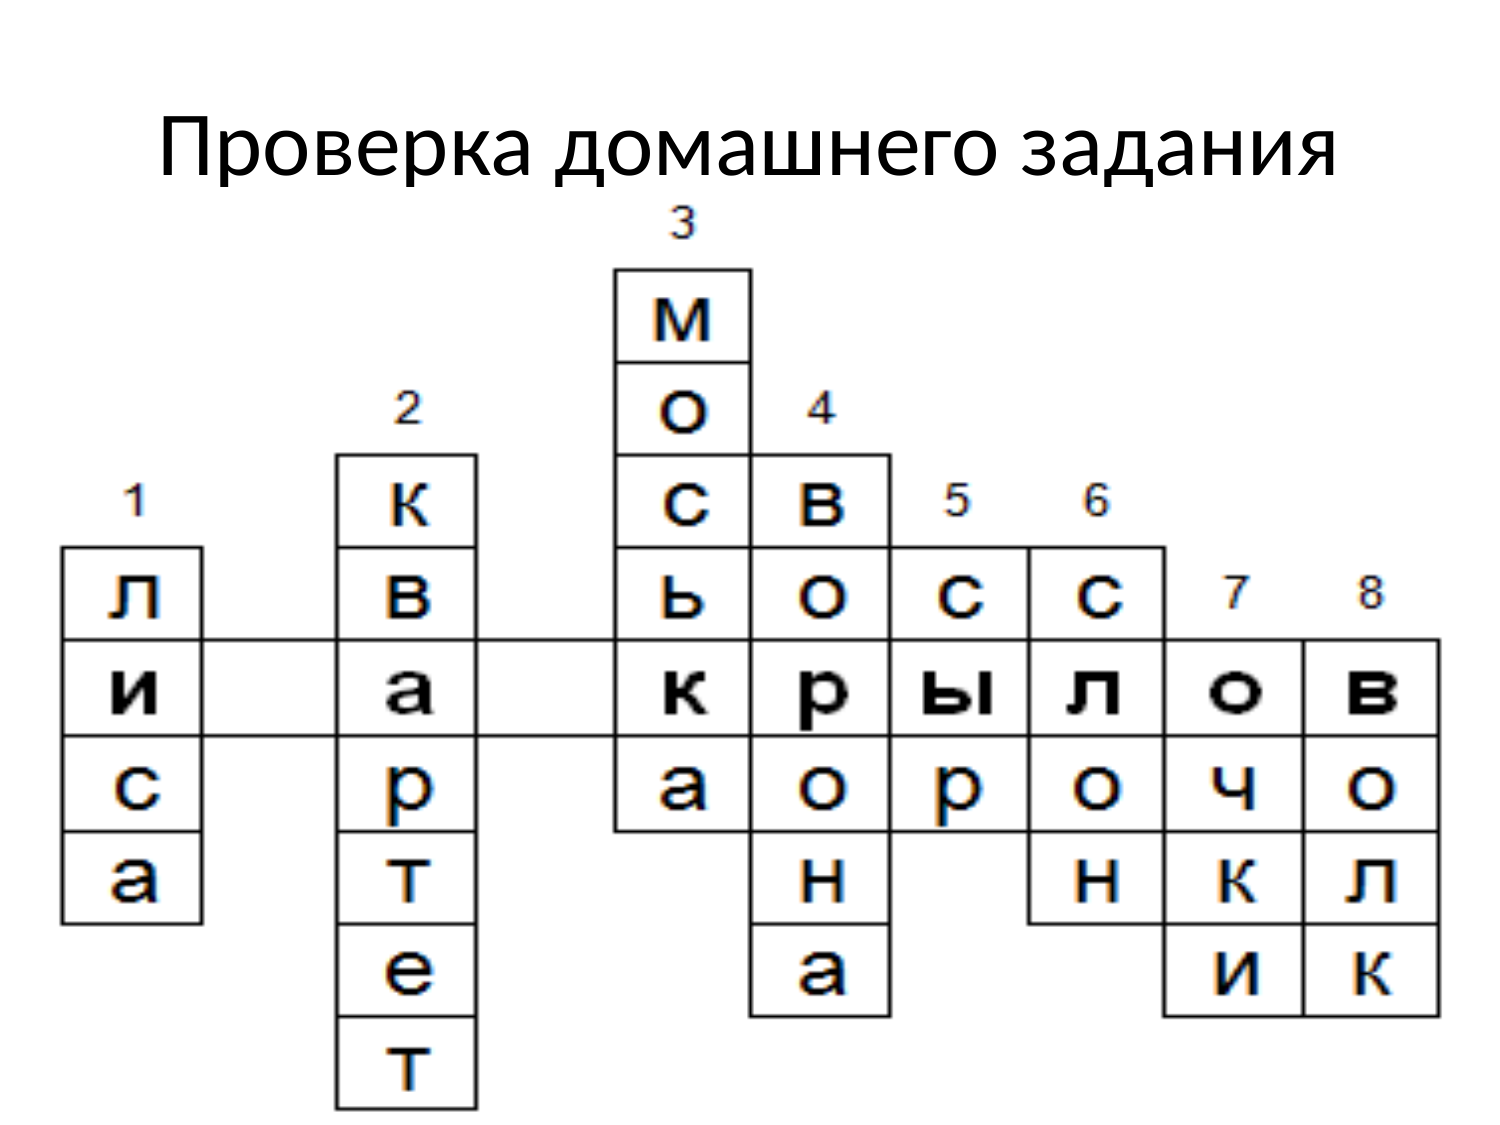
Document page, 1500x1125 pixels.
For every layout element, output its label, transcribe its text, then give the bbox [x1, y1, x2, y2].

picture [46, 187, 1454, 1125]
title Проверка домашнего задания [75, 45, 1425, 187]
